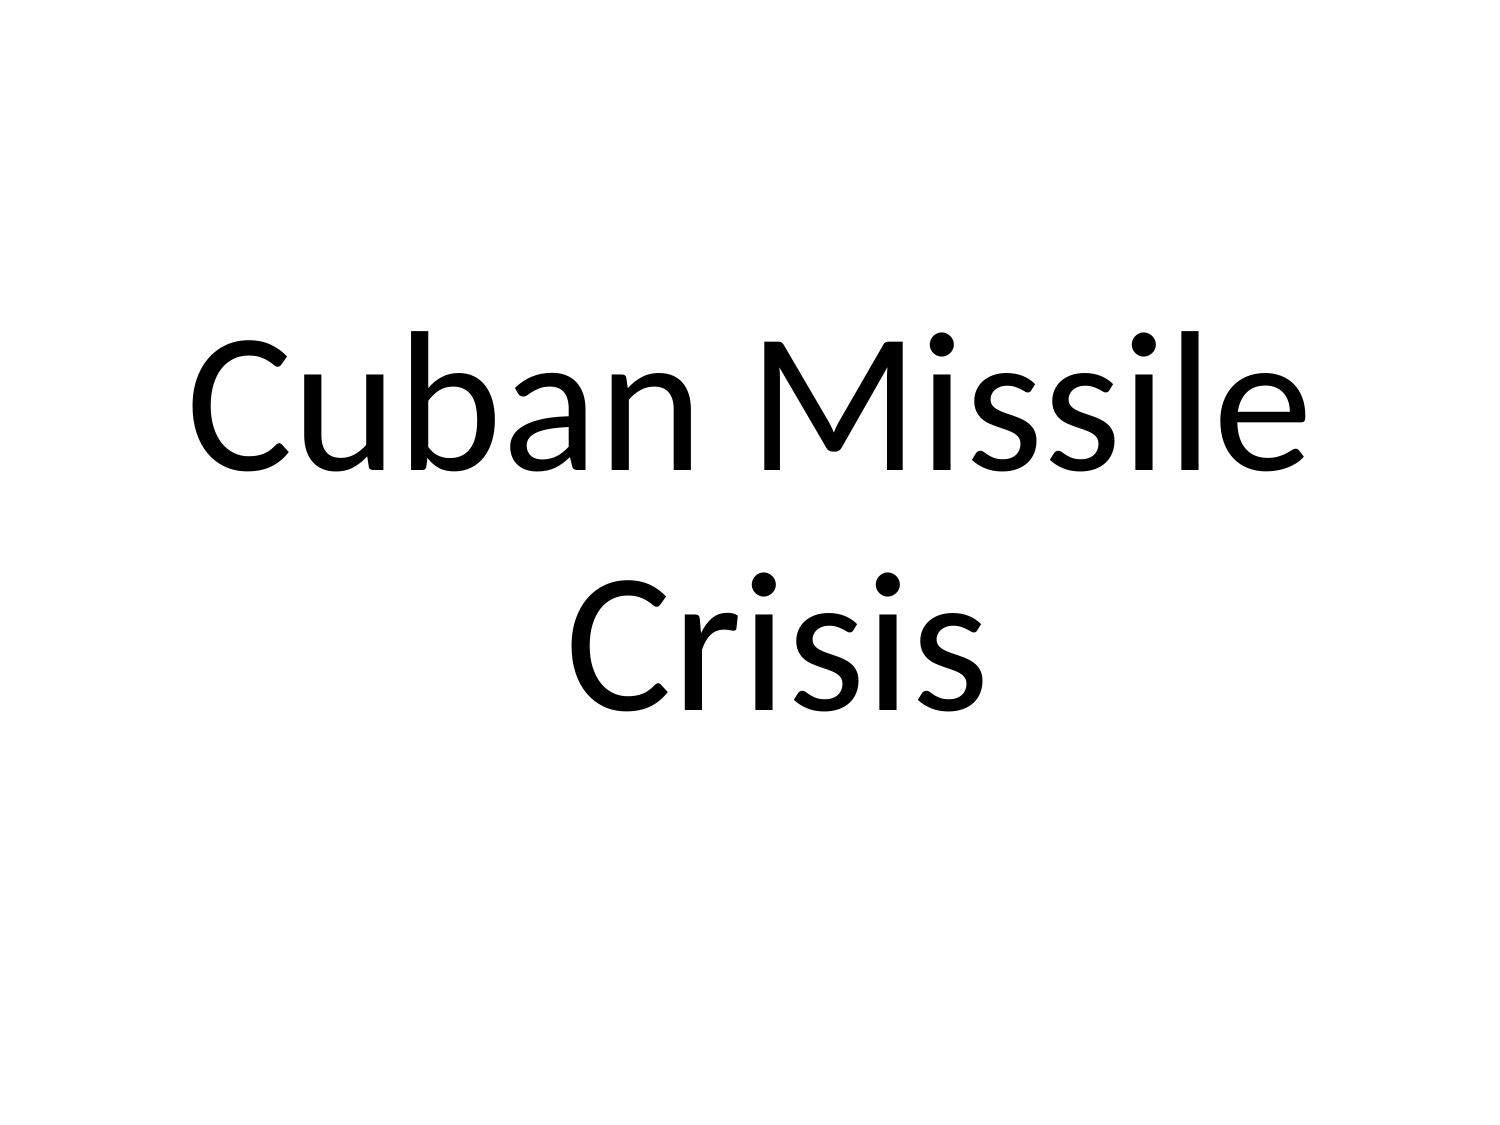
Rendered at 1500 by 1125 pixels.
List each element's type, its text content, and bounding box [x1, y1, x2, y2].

list Cuban Missile Crisis [75, 262, 1425, 1005]
